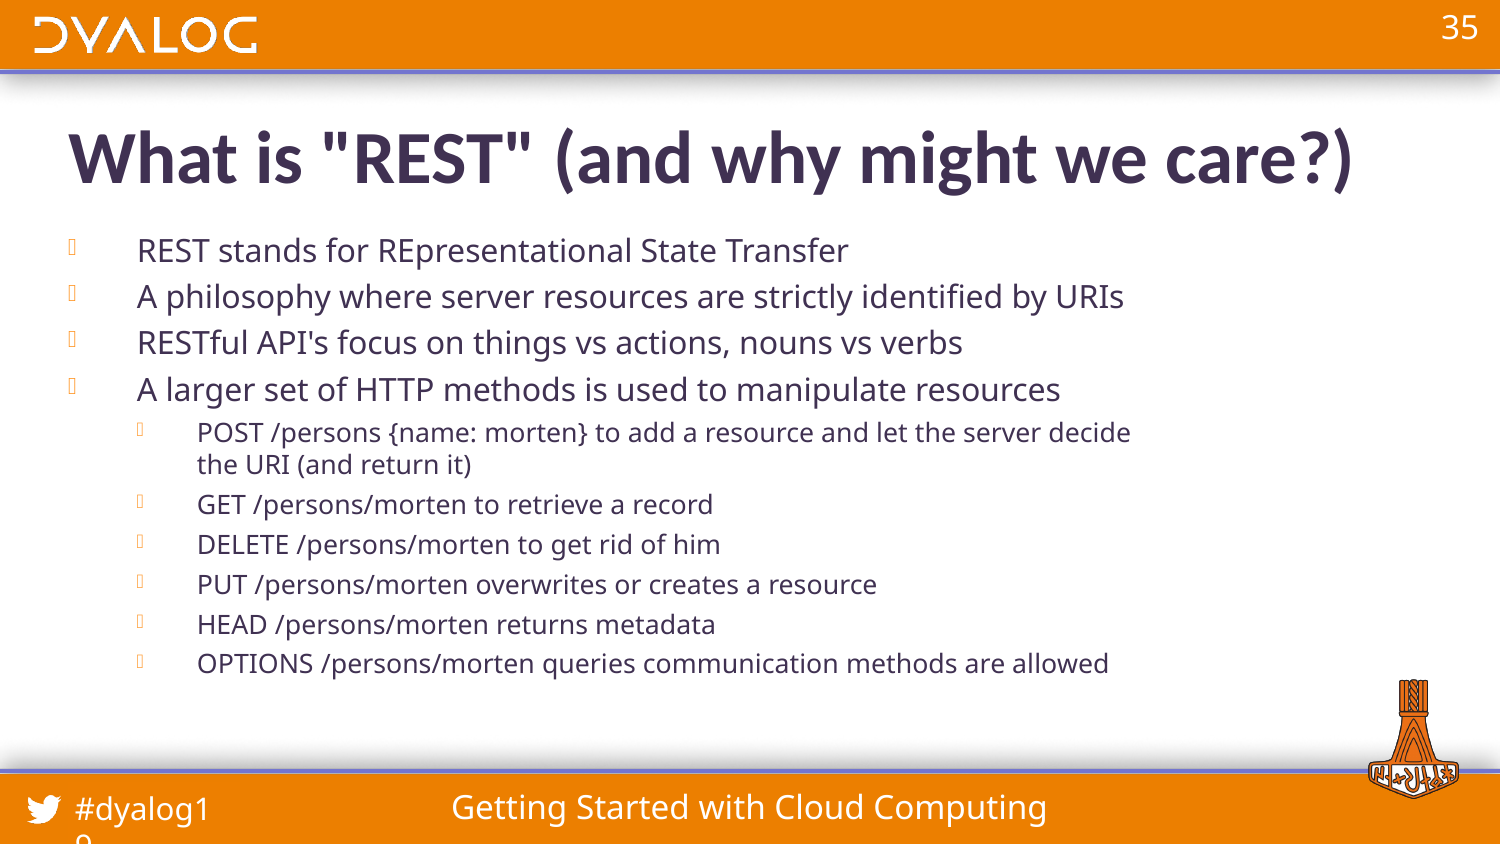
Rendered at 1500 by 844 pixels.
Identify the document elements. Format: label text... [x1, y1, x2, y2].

picture [0, 679, 1500, 844]
list REST stands for REpresentational State Transfer A philosophy where server resources are strictly identified by URIs RESTful API's focus on things vs actions, nouns vs verbs A larger set of HTTP methods is used to manipulate resources POST /persons {name: morten} to add a resource and let the server decide the URI (and return it) GET /persons/morten to retrieve a record DELETE /persons/morten to get rid of him PUT /persons/morten overwrites or creates a resource HEAD /persons/morten returns metadata OPTIONS /persons/morten queries communication methods are allowed [53, 222, 1152, 740]
picture [0, 0, 1500, 108]
title What is "REST" (and why might we care?) [53, 104, 1444, 202]
